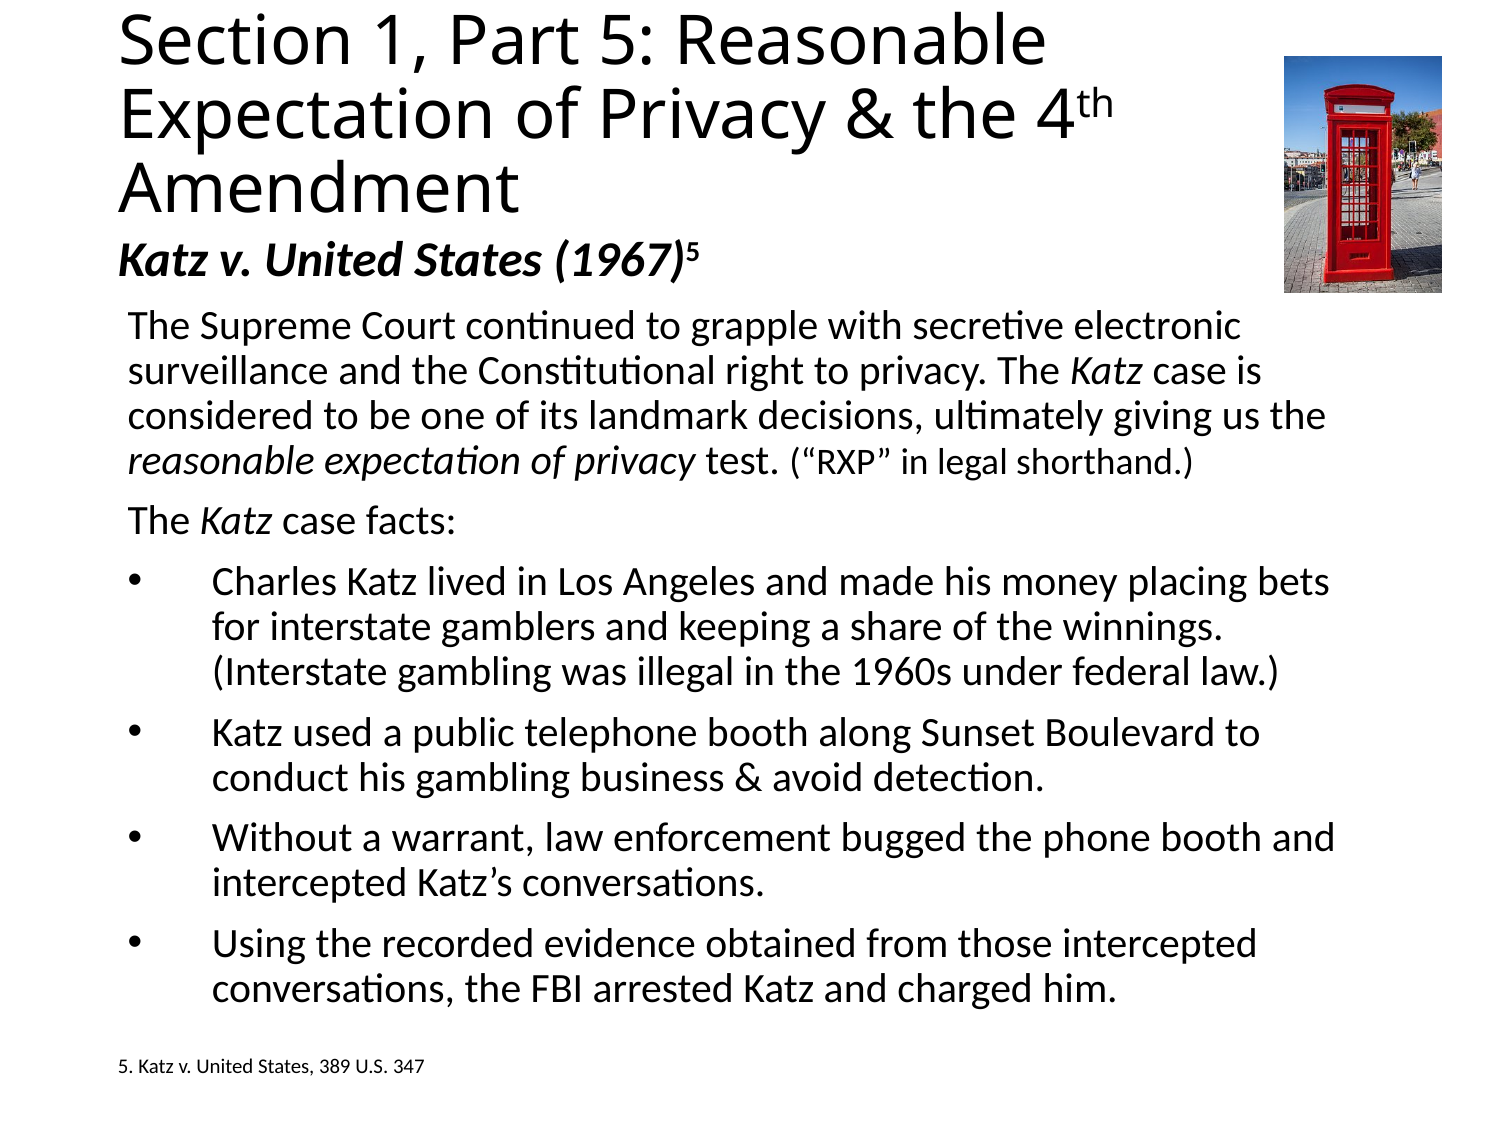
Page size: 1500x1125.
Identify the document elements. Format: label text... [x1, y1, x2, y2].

picture [1284, 56, 1442, 293]
text_box 5. Katz v. United States, 389 U.S. 347 [103, 1044, 1316, 1085]
title Section 1, Part 5: Reasonable Expectation of Privacy & the 4th Amendment [102, 64, 1284, 225]
list Katz v. United States (1967)5 The Supreme Court continued to grapple with secretive electronic surveillance and the Constitutional right to privacy. The Katz case is considered to be one of its landmark decisions, ultimately giving us the reasonable expectation of privacy test. (“RXP” in legal shorthand.) The Katz case facts: Charles Katz lived in Los Angeles and made his money placing bets for interstate gamblers and keeping a share of the winnings. (Interstate gambling was illegal in the 1960s under federal law.) Katz used a public telephone booth along Sunset Boulevard to conduct his gambling business & avoid detection. Without a warrant, law enforcement bugged the phone booth and intercepted Katz’s conversations. Using the recorded evidence obtained from those intercepted conversations, the FBI arrested Katz and charged him. [102, 225, 1398, 1029]
